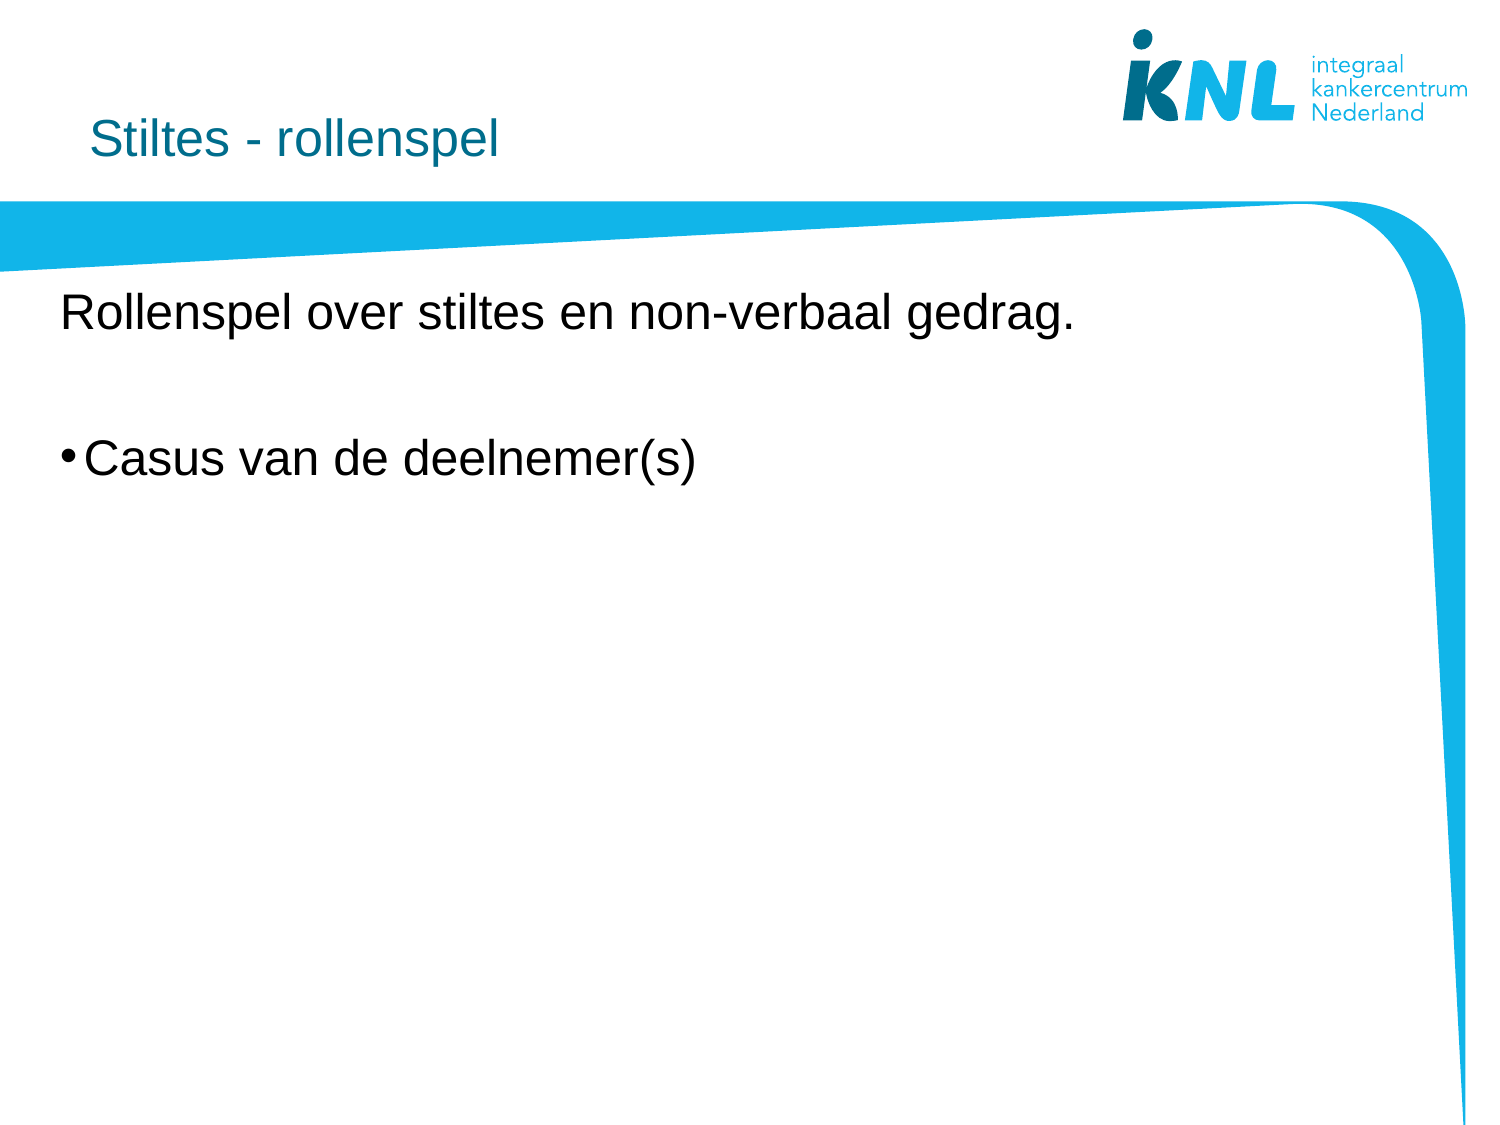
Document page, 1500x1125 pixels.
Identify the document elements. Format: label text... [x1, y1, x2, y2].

list Rollenspel over stiltes en non-verbaal gedrag. Casus van de deelnemer(s) [47, 266, 1312, 999]
title Stiltes - rollenspel [77, 42, 1075, 168]
